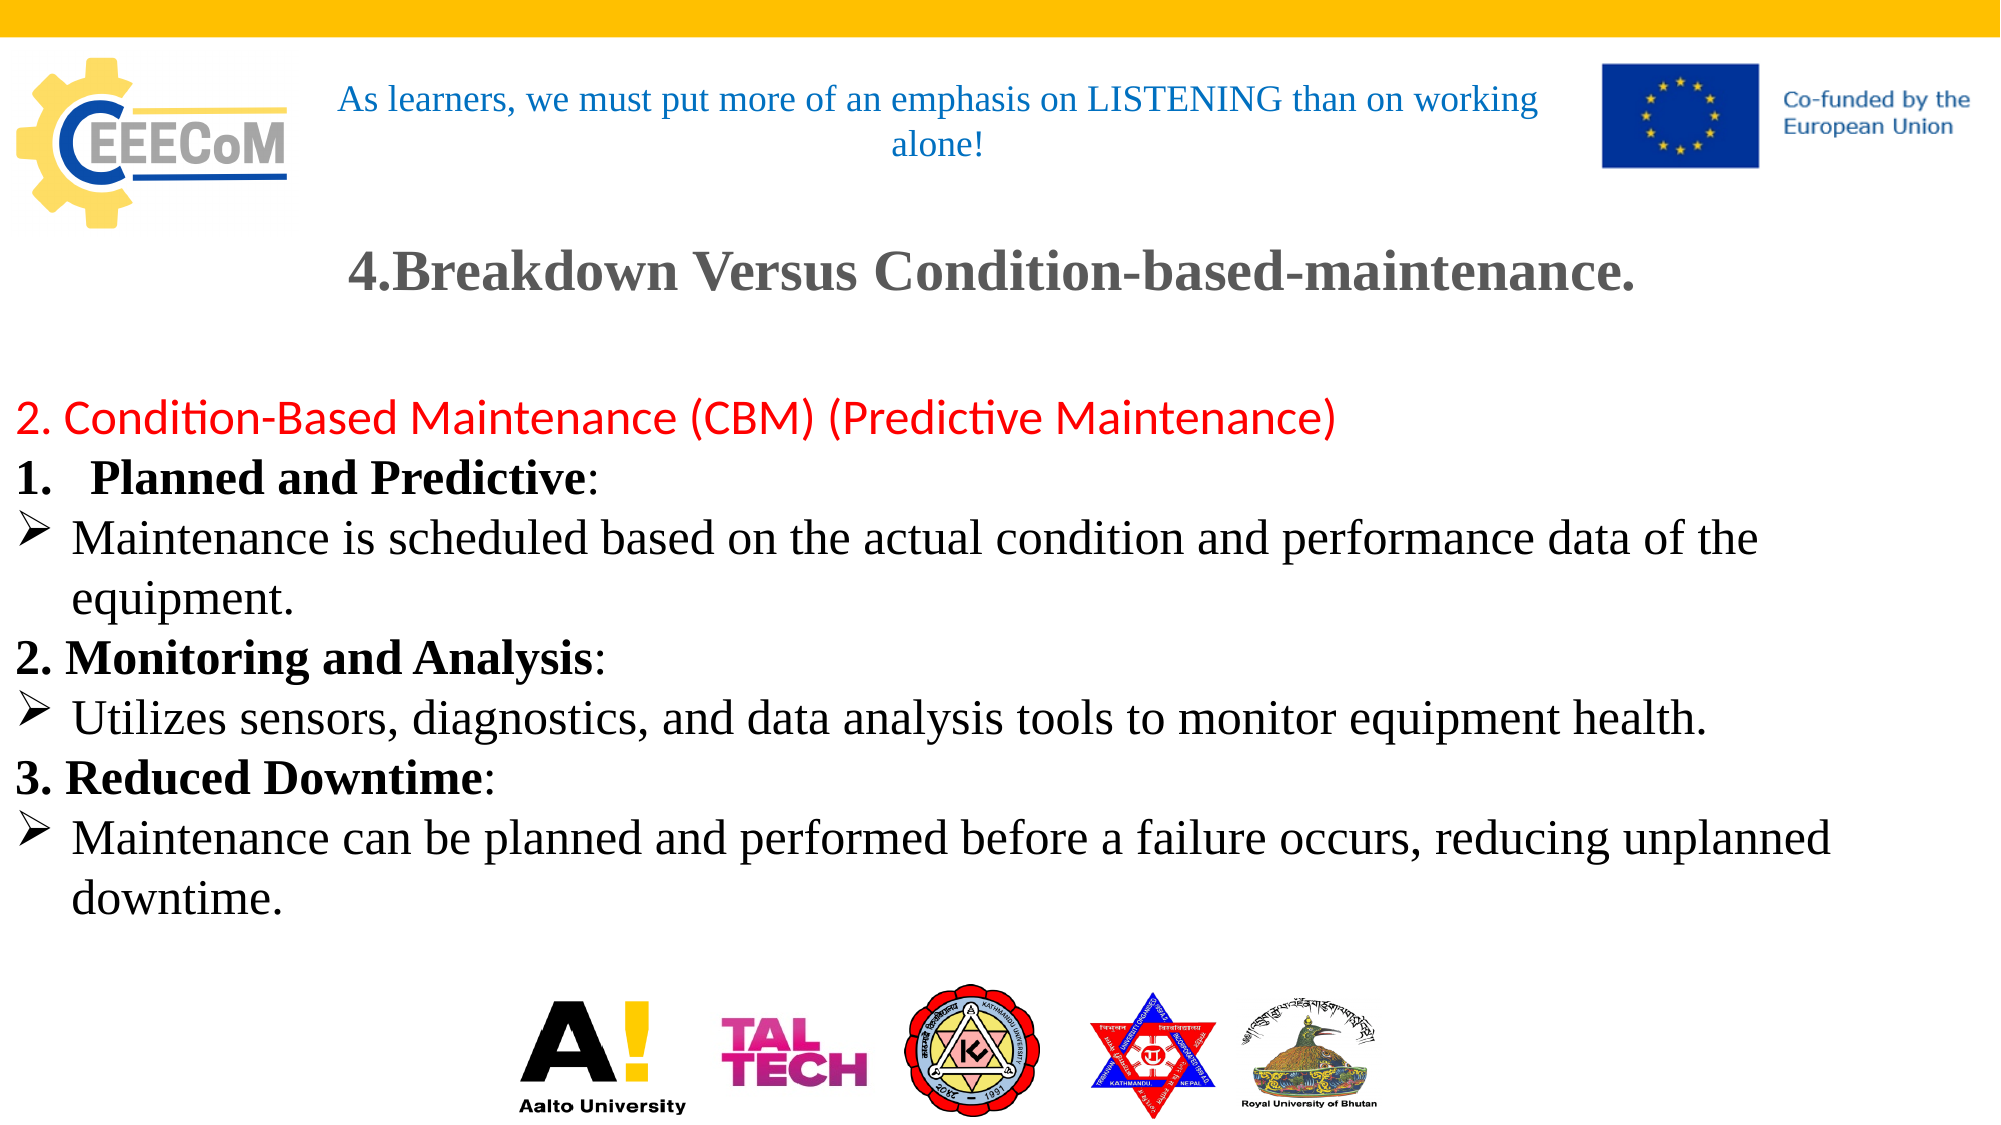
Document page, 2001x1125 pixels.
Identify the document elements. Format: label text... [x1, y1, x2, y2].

picture [512, 984, 1382, 1125]
picture [11, 50, 299, 224]
title As learners, we must put more of an emphasis on LISTENING than on working alone! [312, 37, 1565, 201]
picture [1595, 46, 2000, 181]
list 4.Breakdown Versus Condition-based-maintenance. 2. Condition-Based Maintenance (CBM) (Predictive Maintenance) Planned and Predictive: Maintenance is scheduled based on the actual condition and performance data of the equipment. 2. Monitoring and Analysis: Utilizes sensors, diagnostics, and data analysis tools to monitor equipment health. 3. Reduced Downtime: Maintenance can be planned and performed before a failure occurs, reducing unplanned downtime. [0, 224, 2000, 975]
